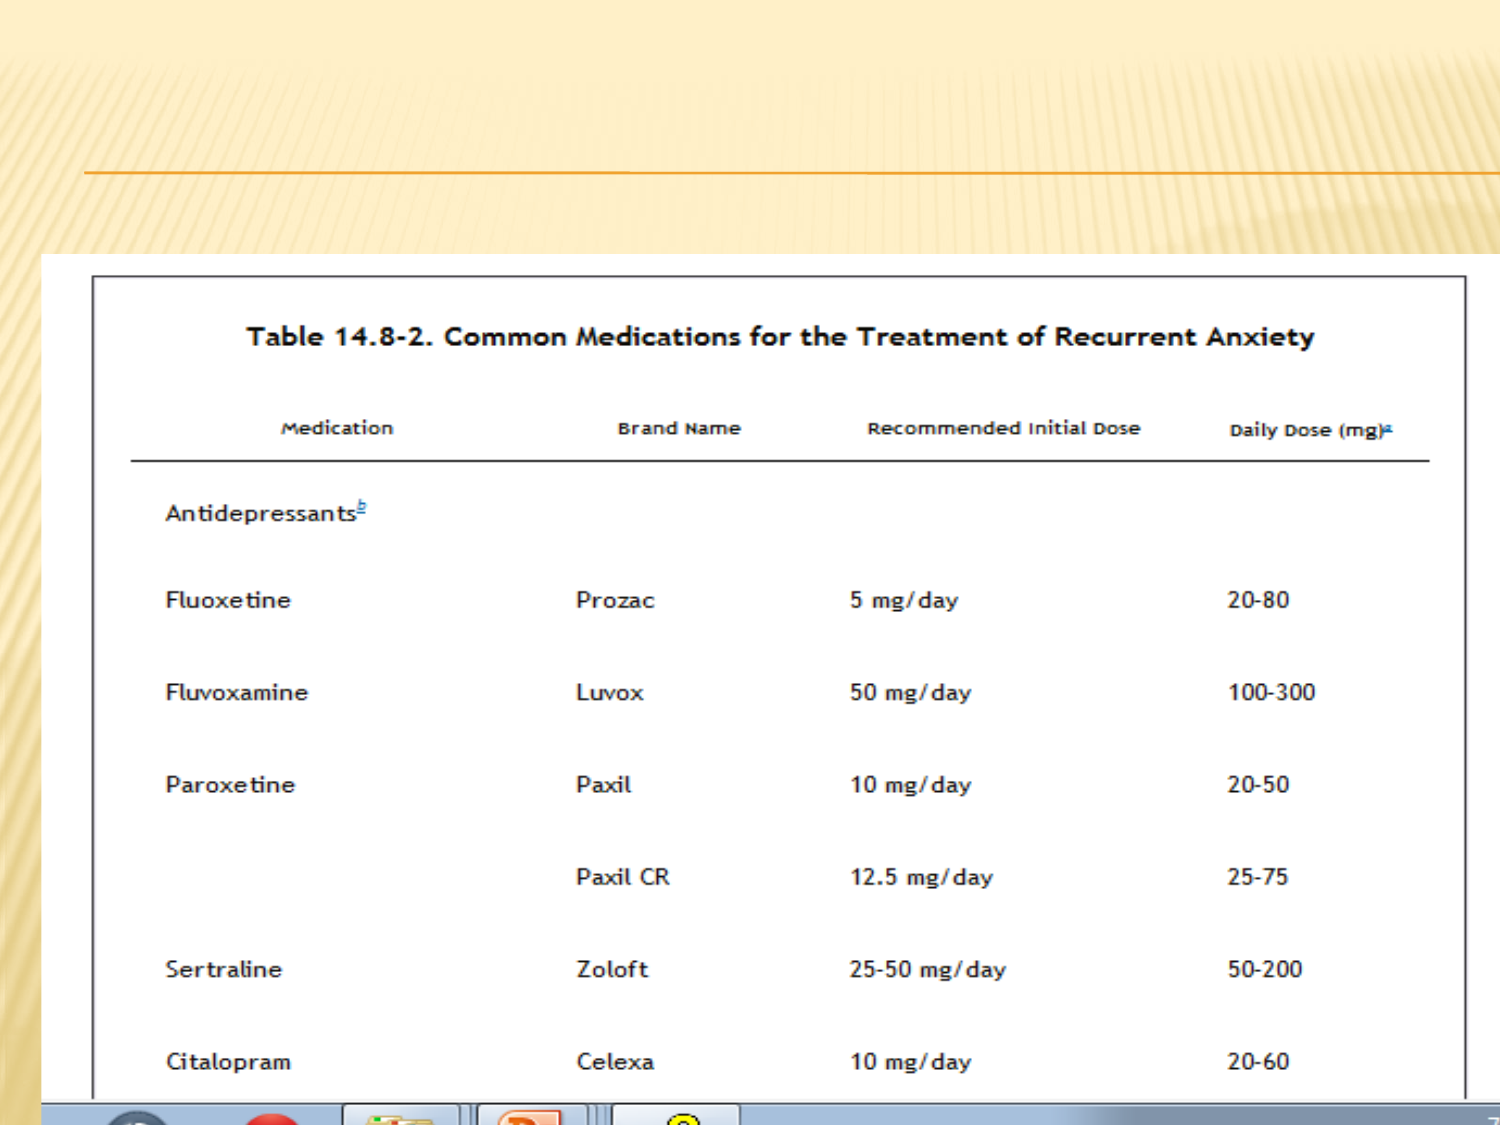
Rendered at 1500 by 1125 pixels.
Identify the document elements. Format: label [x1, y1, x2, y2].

list [40, 254, 1500, 1125]
